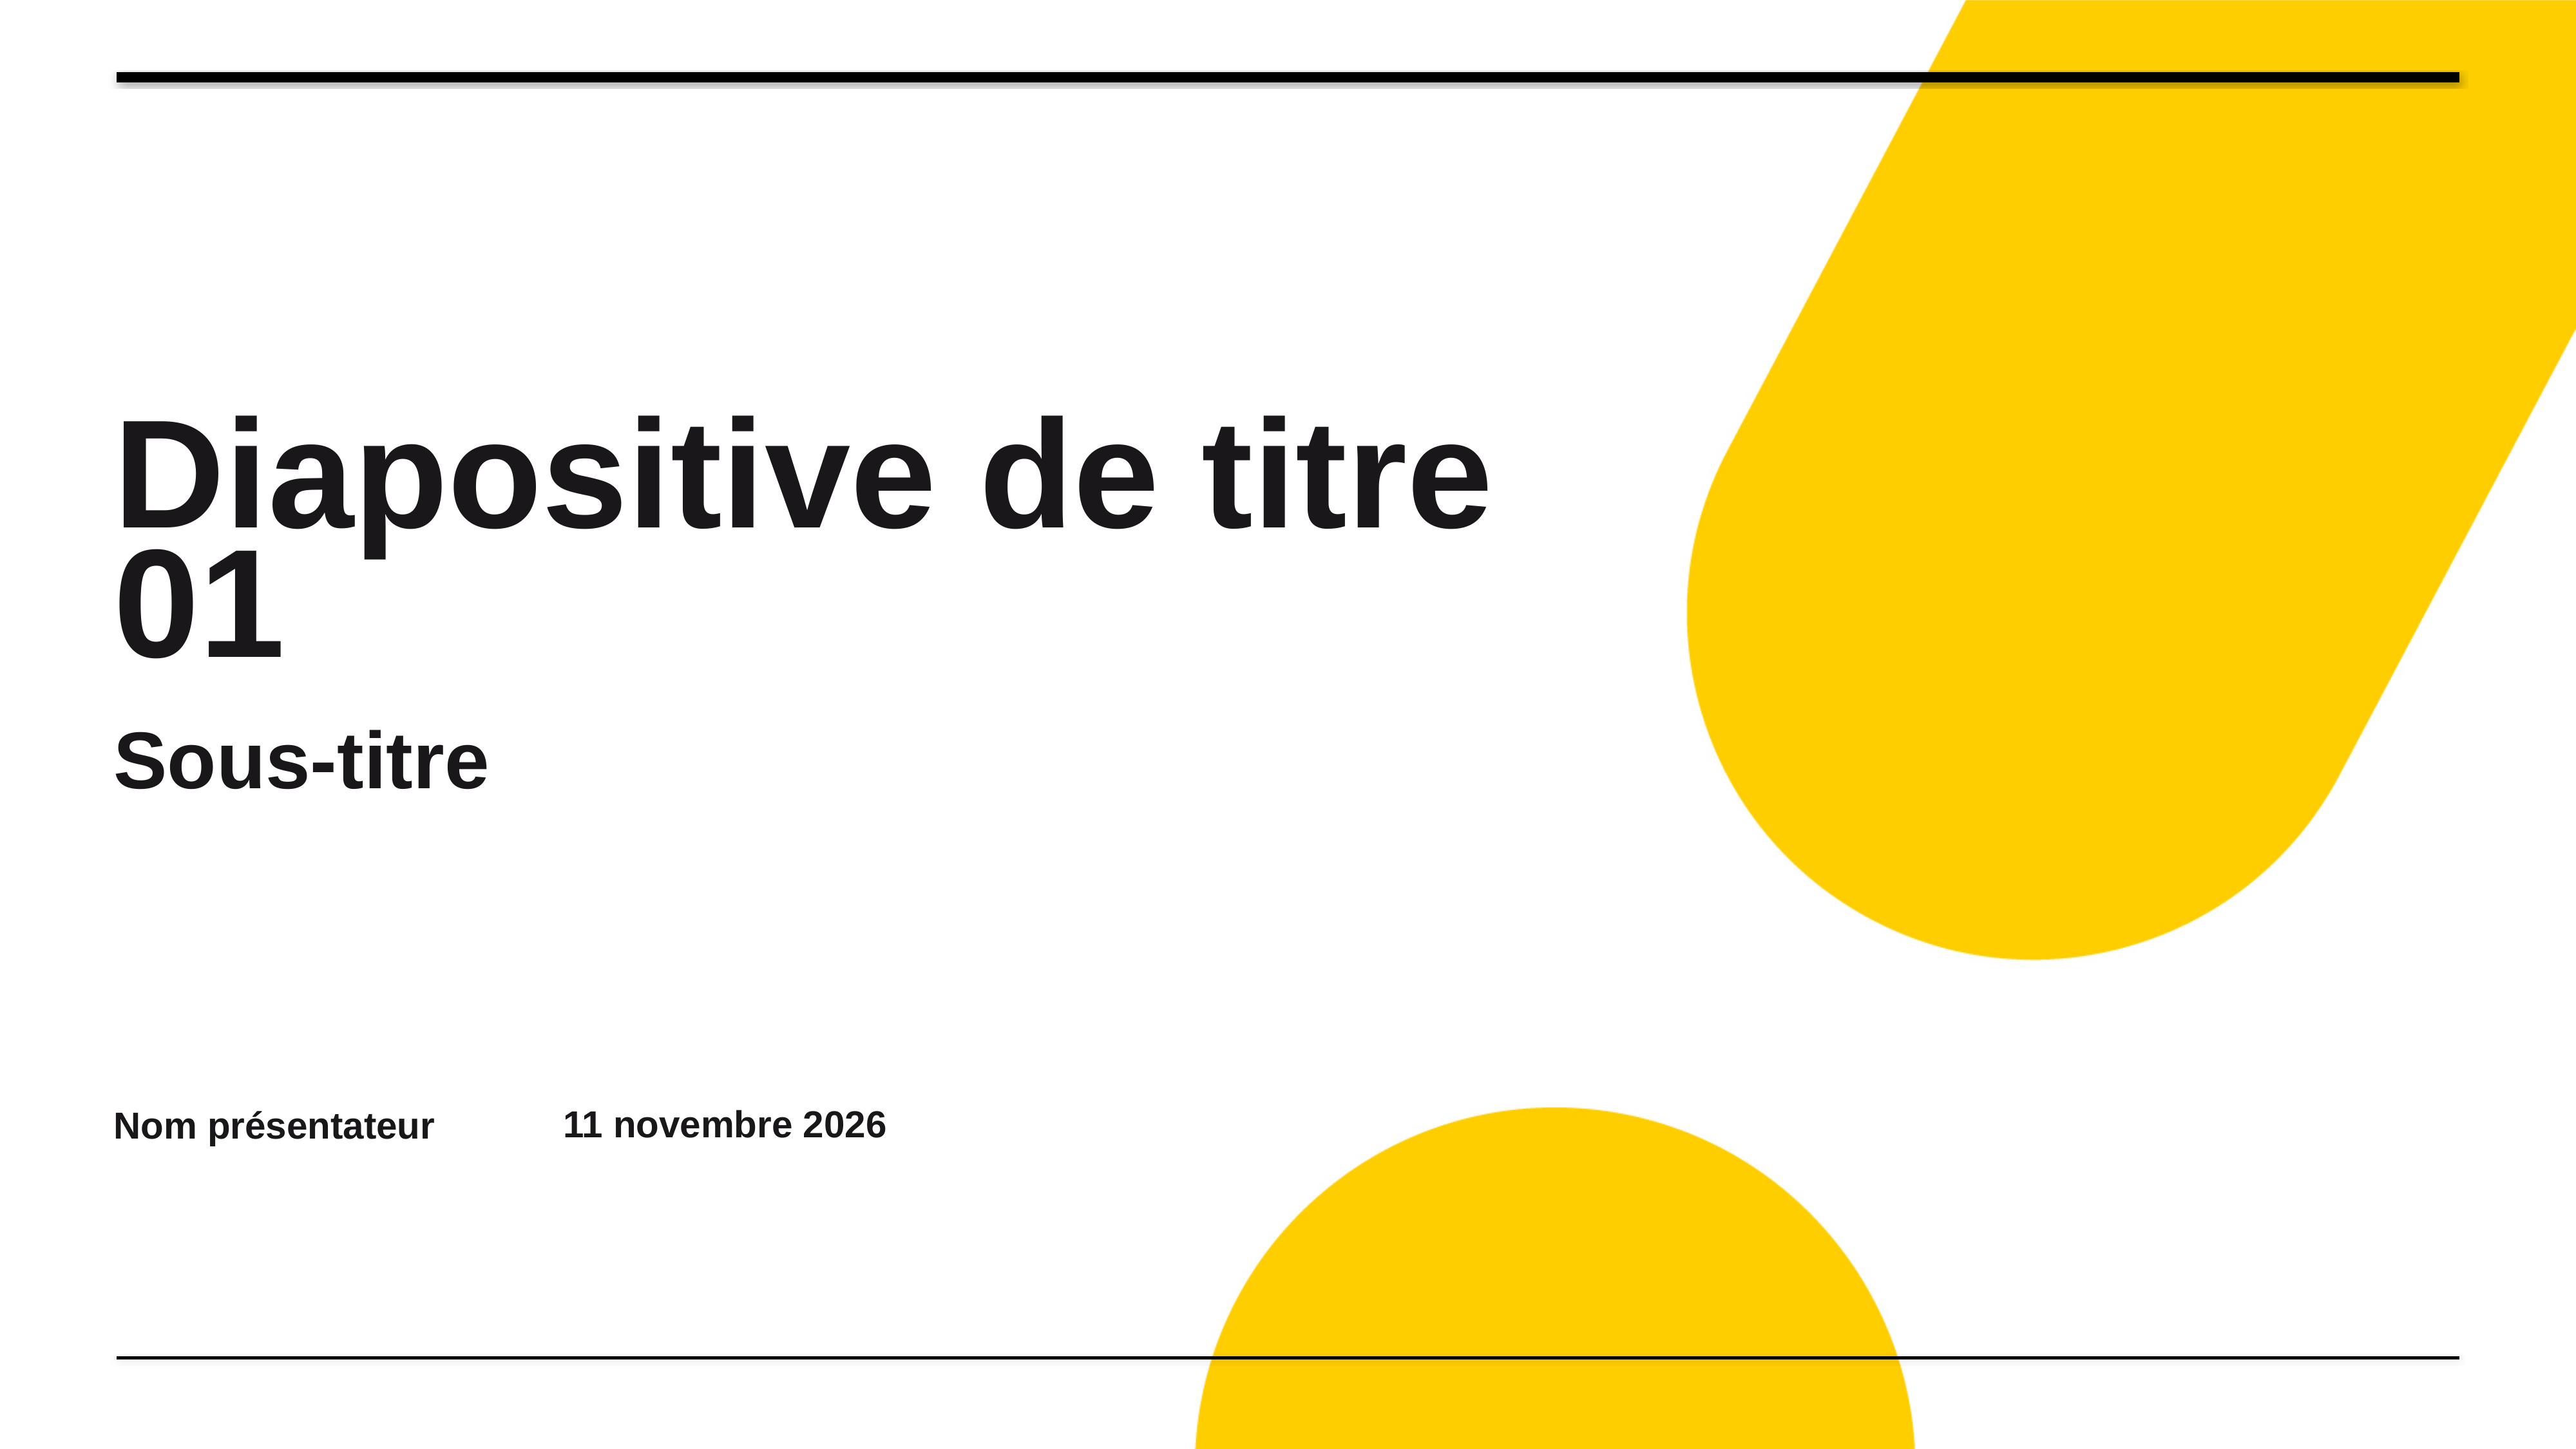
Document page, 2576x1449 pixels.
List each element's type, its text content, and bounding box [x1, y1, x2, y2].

list Nom présentateur [113, 1101, 539, 1237]
title Diapositive de titre 01 [113, 123, 1544, 684]
picture [0, 0, 2576, 1449]
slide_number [563, 1099, 989, 1240]
subtitle Sous-titre [113, 719, 1544, 1020]
